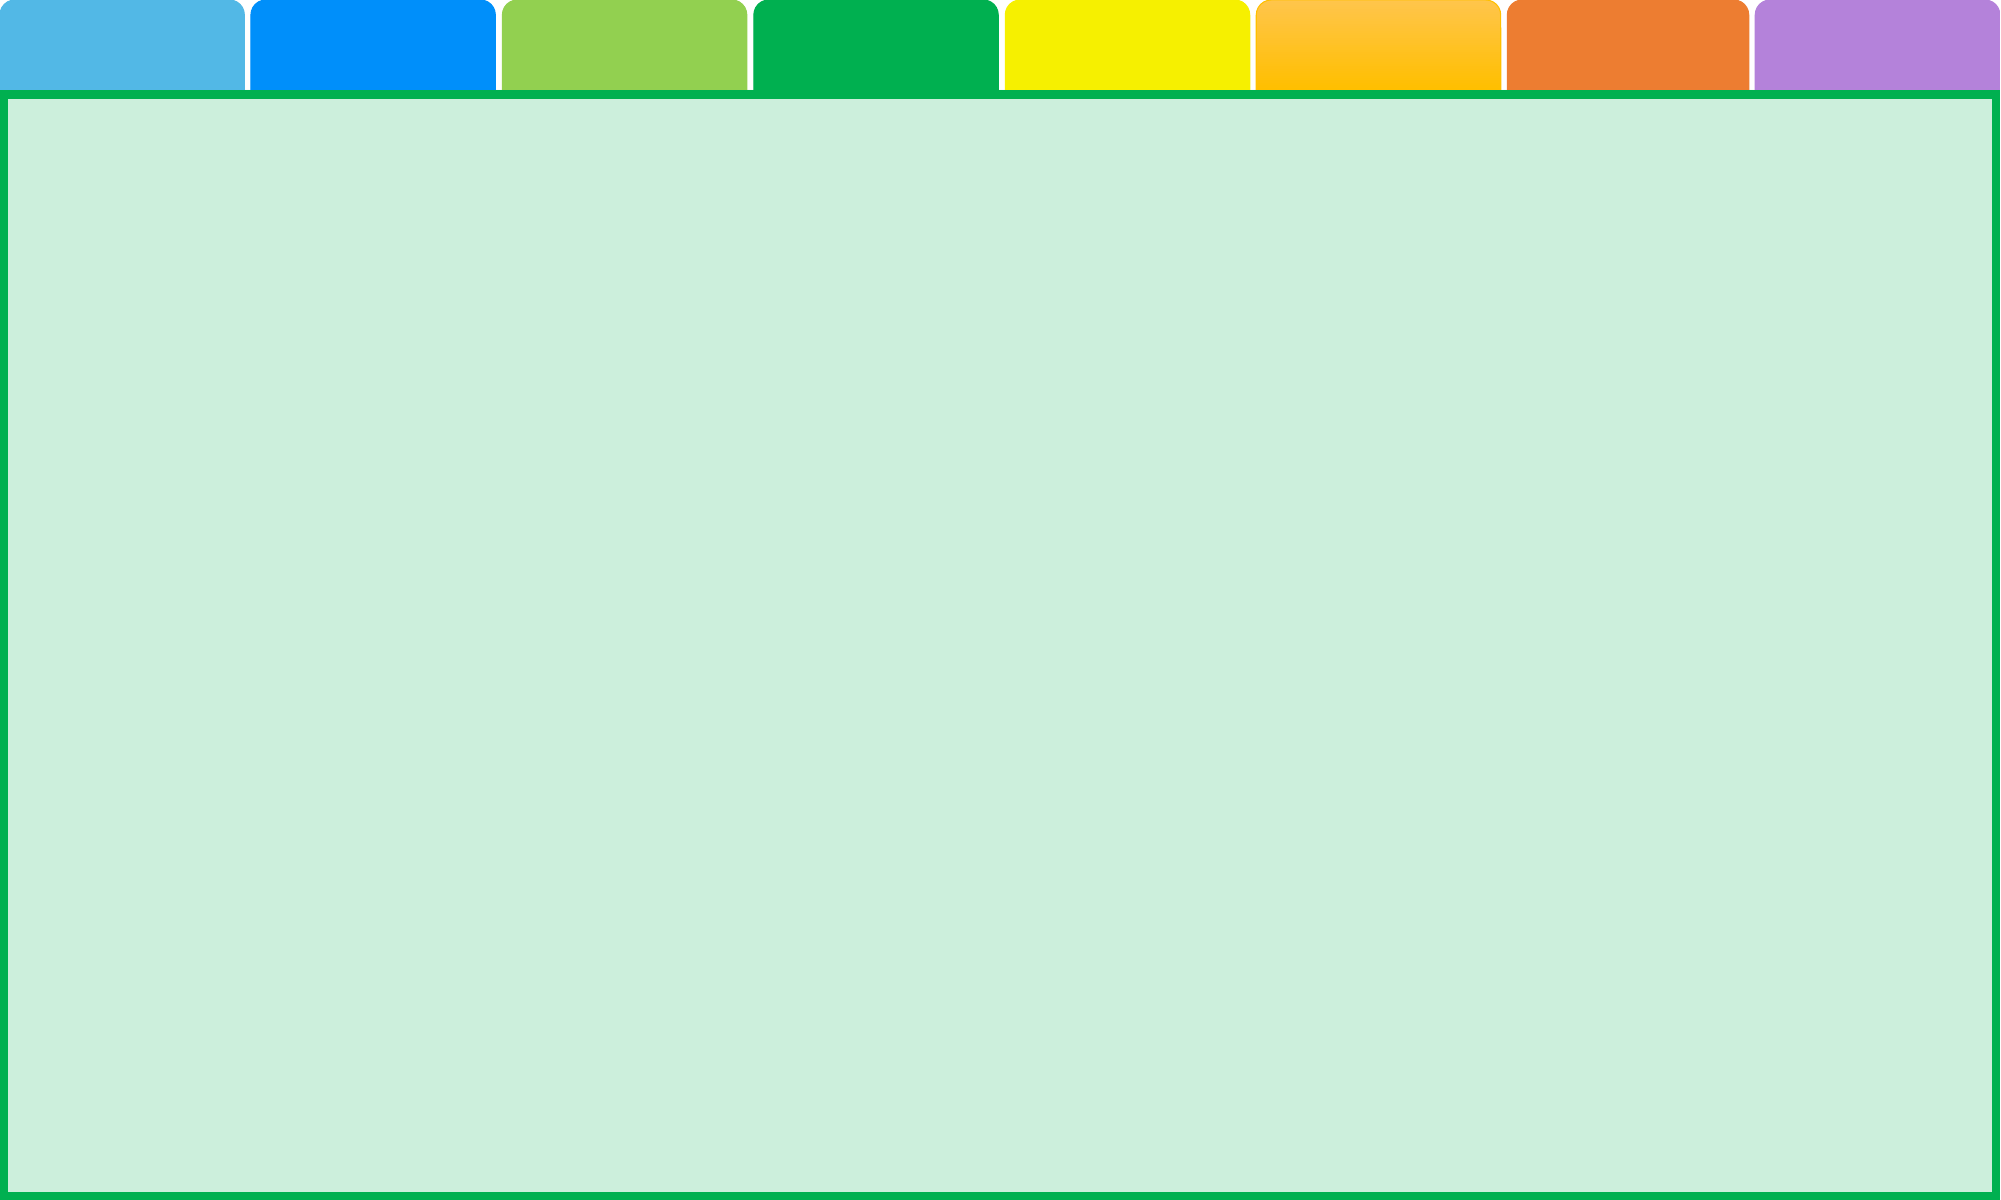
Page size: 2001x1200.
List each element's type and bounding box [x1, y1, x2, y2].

text_box [753, 0, 999, 91]
text_box [501, 0, 748, 91]
text_box [1255, 0, 1502, 91]
text_box [1754, 0, 2000, 91]
text_box [0, 89, 2000, 1200]
text_box [250, 0, 496, 91]
text_box [1506, 0, 1750, 91]
text_box [3, 94, 1997, 1197]
text_box [0, 0, 245, 91]
text_box [1004, 0, 1251, 91]
